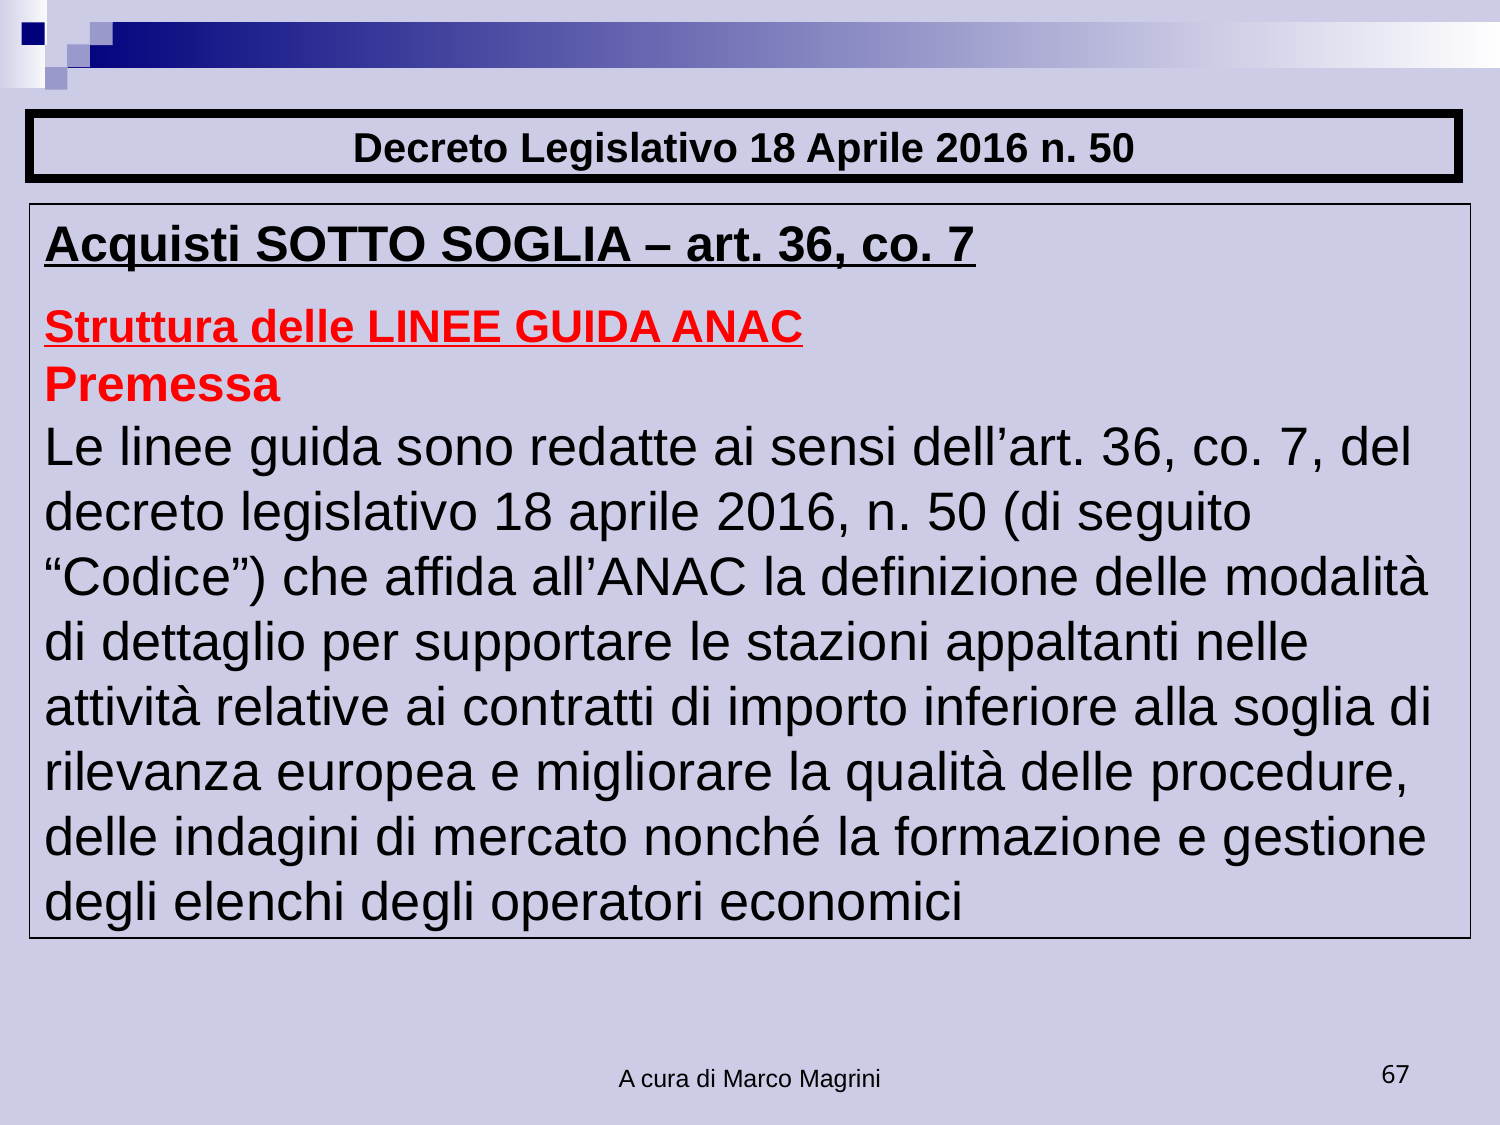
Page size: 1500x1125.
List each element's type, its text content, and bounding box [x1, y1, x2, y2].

footer A cura di Marco Magrini [512, 1025, 988, 1100]
text_box Acquisti SOTTO SOGLIA – art. 36, co. 7 Struttura delle LINEE GUIDA ANAC Premessa Le linee guida sono redatte ai sensi dell’art. 36, co. 7, del decreto legislativo 18 aprile 2016, n. 50 (di seguito “Codice”) che affida all’ANAC la definizione delle modalità di dettaglio per supportare le stazioni appaltanti nelle attività relative ai contratti di importo inferiore alla soglia di rilevanza europea e migliorare la qualità delle procedure, delle indagini di mercato nonché la formazione e gestione degli elenchi degli operatori economici [29, 203, 1471, 939]
text_box Decreto Legislativo 18 Aprile 2016 n. 50 [29, 113, 1459, 179]
slide_number 67 [1074, 1025, 1425, 1100]
